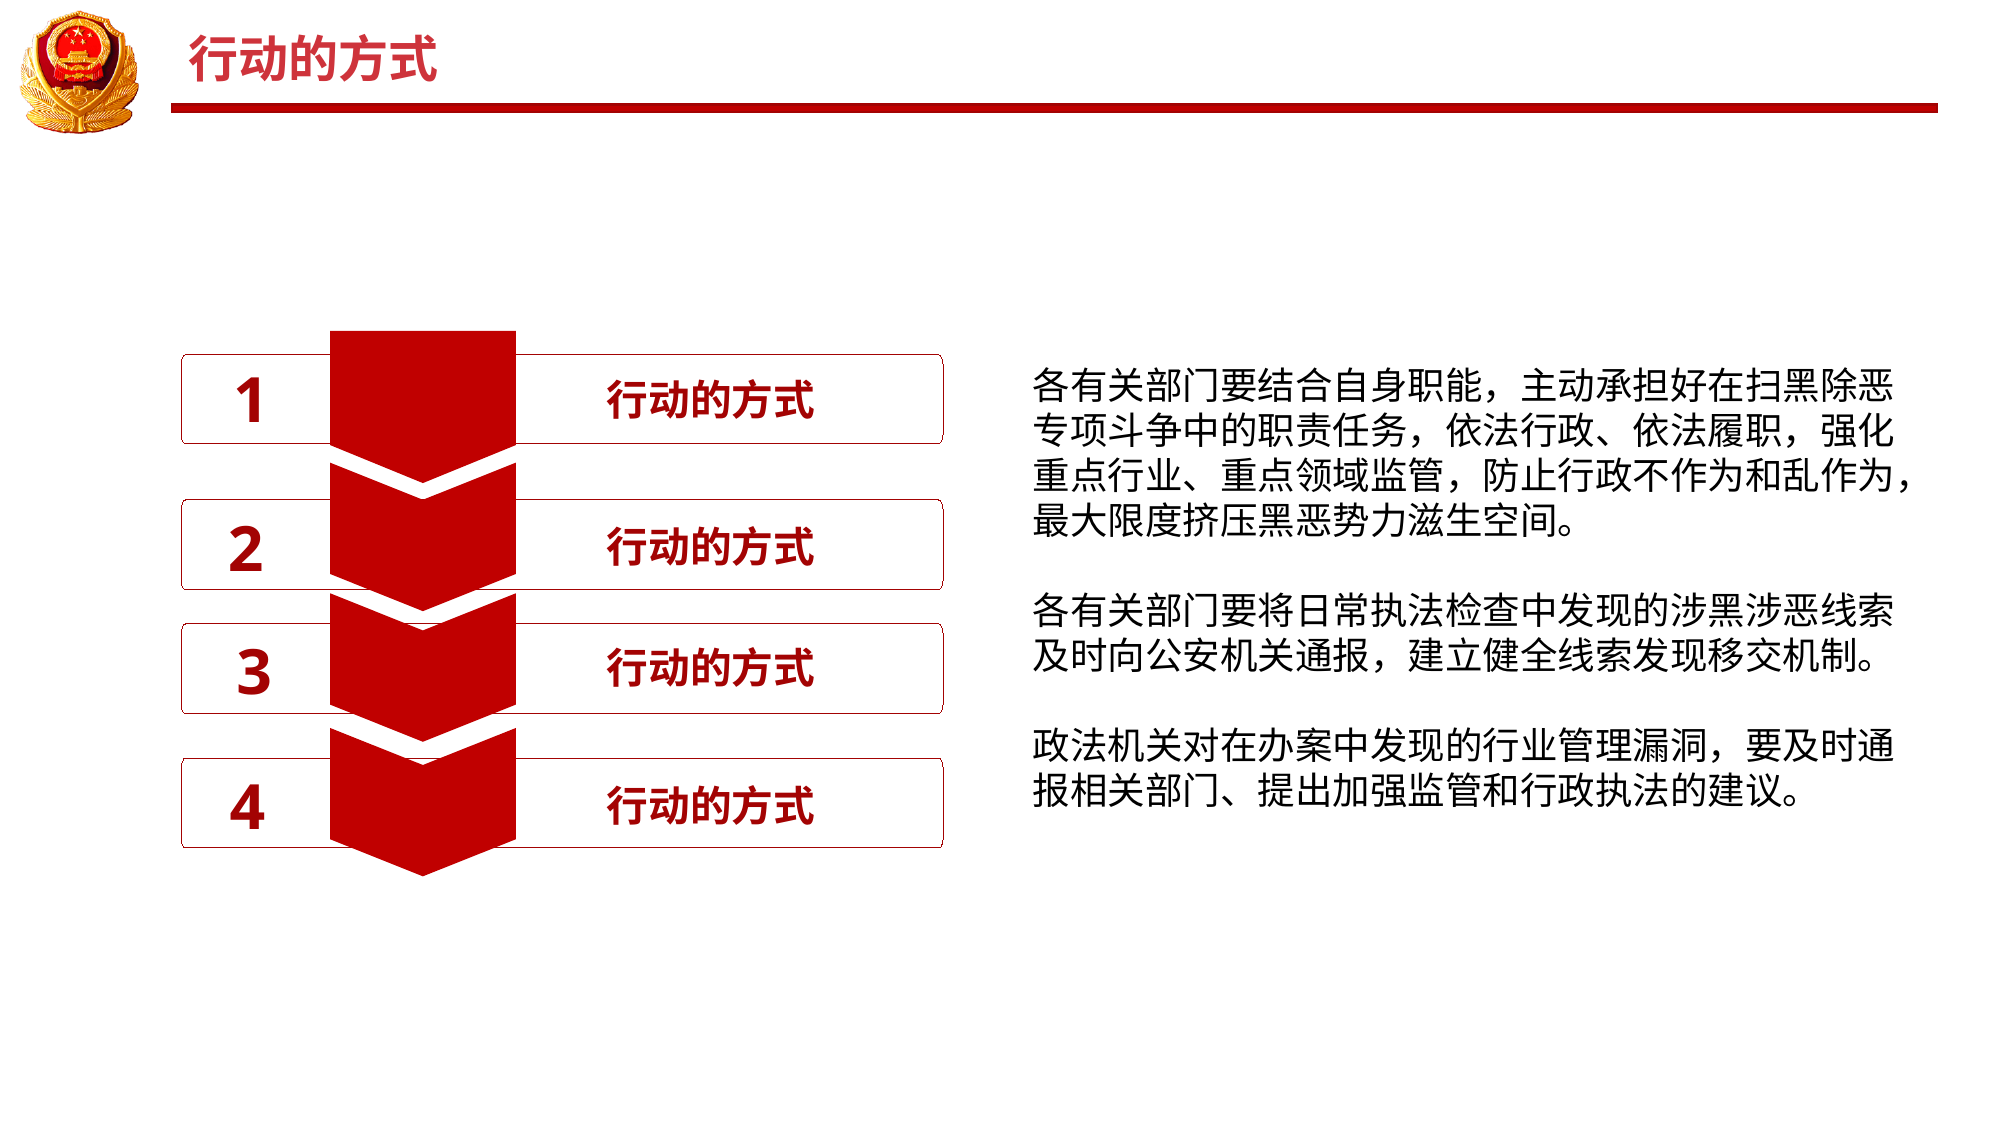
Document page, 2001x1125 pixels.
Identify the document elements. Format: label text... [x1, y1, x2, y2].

text_box 行动的方式 [565, 515, 857, 577]
text_box [171, 103, 1938, 113]
text_box 2 [195, 503, 297, 590]
text_box 行动的方式 [565, 774, 857, 836]
text_box [408, 758, 437, 764]
text_box 行动的方式 [565, 368, 857, 430]
text_box 4 [196, 761, 299, 848]
text_box [479, 499, 944, 590]
text_box [181, 354, 330, 444]
text_box [330, 330, 516, 484]
text_box [181, 758, 349, 848]
text_box 行动的方式 [565, 635, 857, 697]
text_box 行动的方式 [173, 19, 453, 95]
picture [19, 10, 139, 134]
text_box [497, 758, 944, 848]
text_box 3 [203, 626, 306, 713]
text_box [181, 623, 351, 714]
text_box [181, 499, 367, 590]
text_box [330, 593, 516, 742]
text_box 各有关部门要结合自身职能，主动承担好在扫黑除恶专项斗争中的职责任务，依法行政、依法履职，强化重点行业、重点领域监管，防止行政不作为和乱作为，最大限度挤压黑恶势力滋生空间。 各有关部门要将日常执法检查中发现的涉黑涉恶线索及时向公安机关通报，建立健全线索发现移交机制。 政法机关对在办案中发现的行业管理漏洞，要及时通报相关部门、提出加强监管和行政执法的建议。 [1017, 354, 1914, 820]
text_box [330, 462, 516, 612]
text_box [330, 727, 516, 877]
text_box [495, 623, 944, 714]
text_box [407, 623, 438, 630]
text_box [516, 354, 944, 444]
text_box 1 [200, 354, 302, 441]
